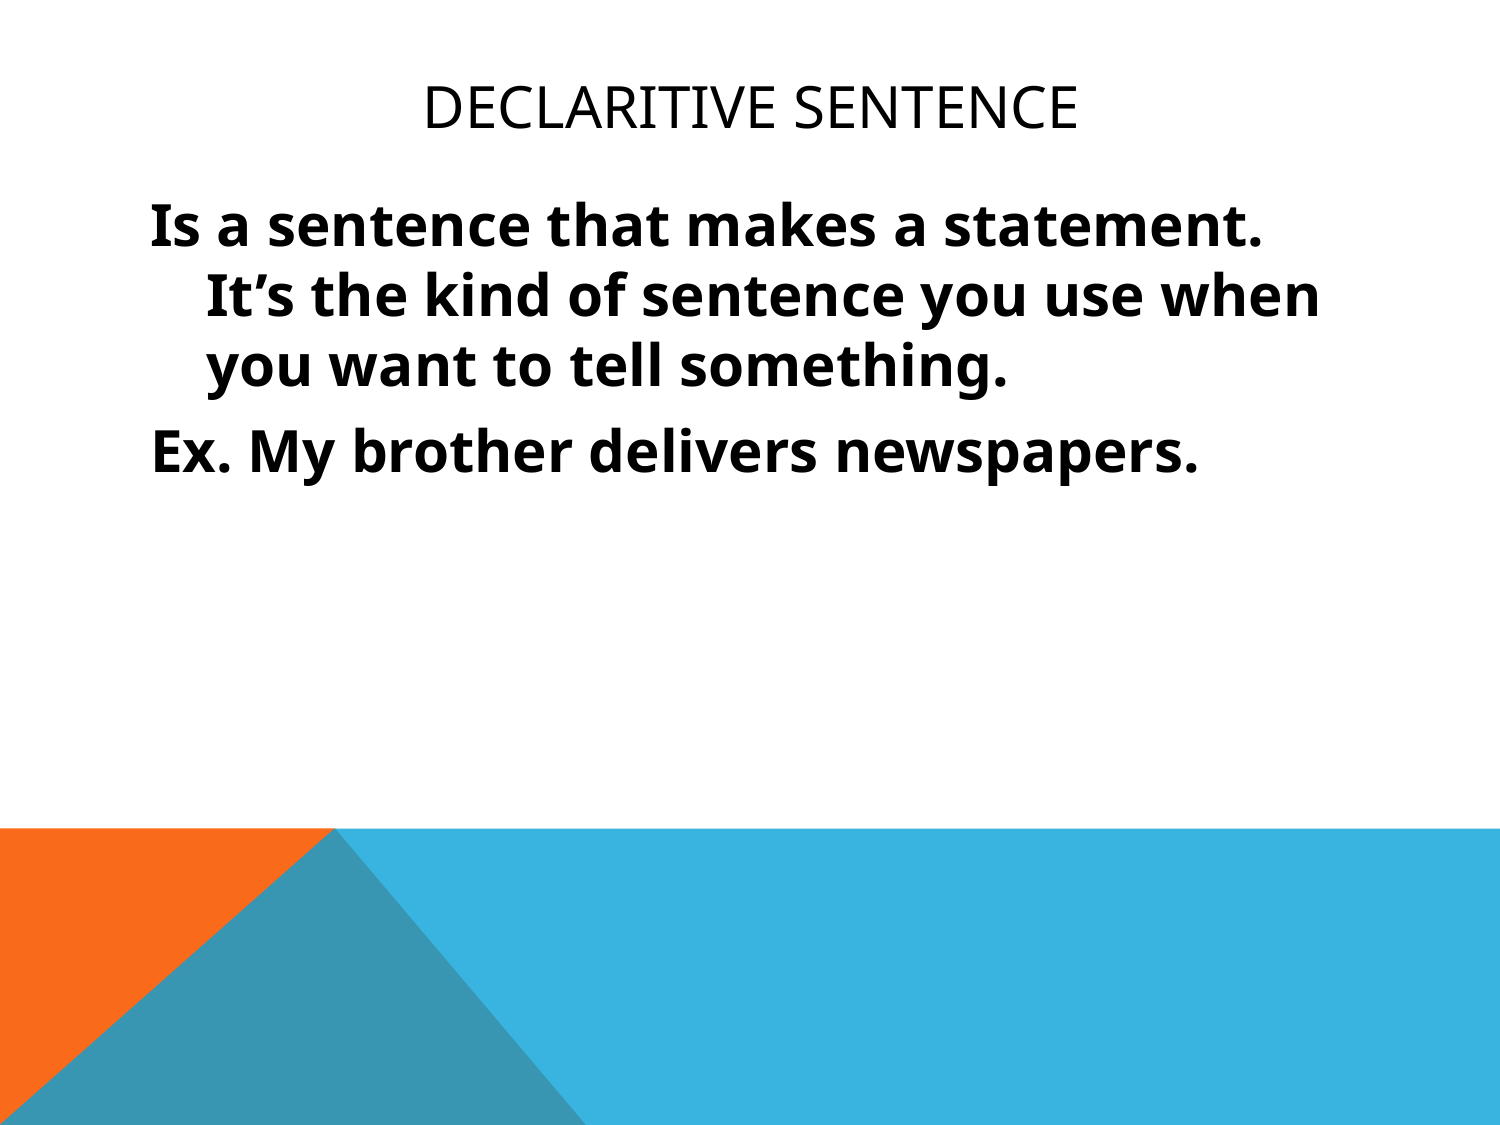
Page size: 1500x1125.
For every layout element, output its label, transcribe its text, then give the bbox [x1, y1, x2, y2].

list Is a sentence that makes a statement. It’s the kind of sentence you use when you want to tell something. Ex. My brother delivers newspapers. [135, 180, 1369, 768]
title DECLARITIVE SENTENCE [135, 60, 1369, 150]
